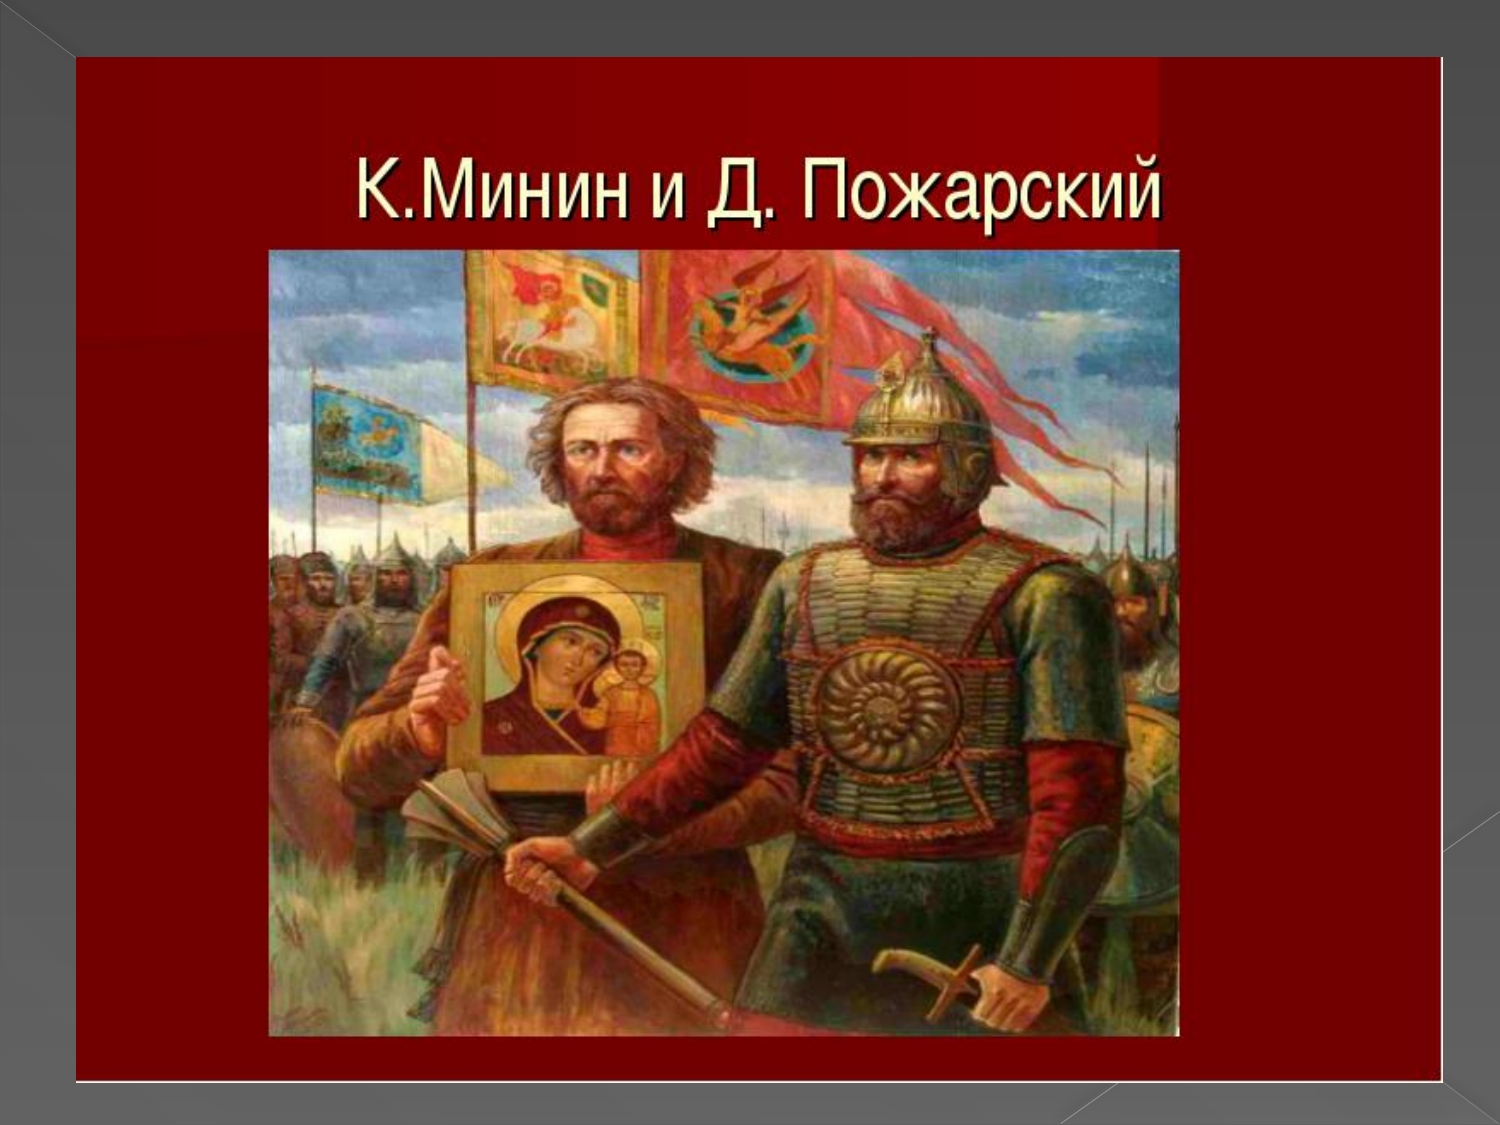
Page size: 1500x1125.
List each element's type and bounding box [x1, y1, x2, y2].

picture [76, 57, 1444, 1083]
